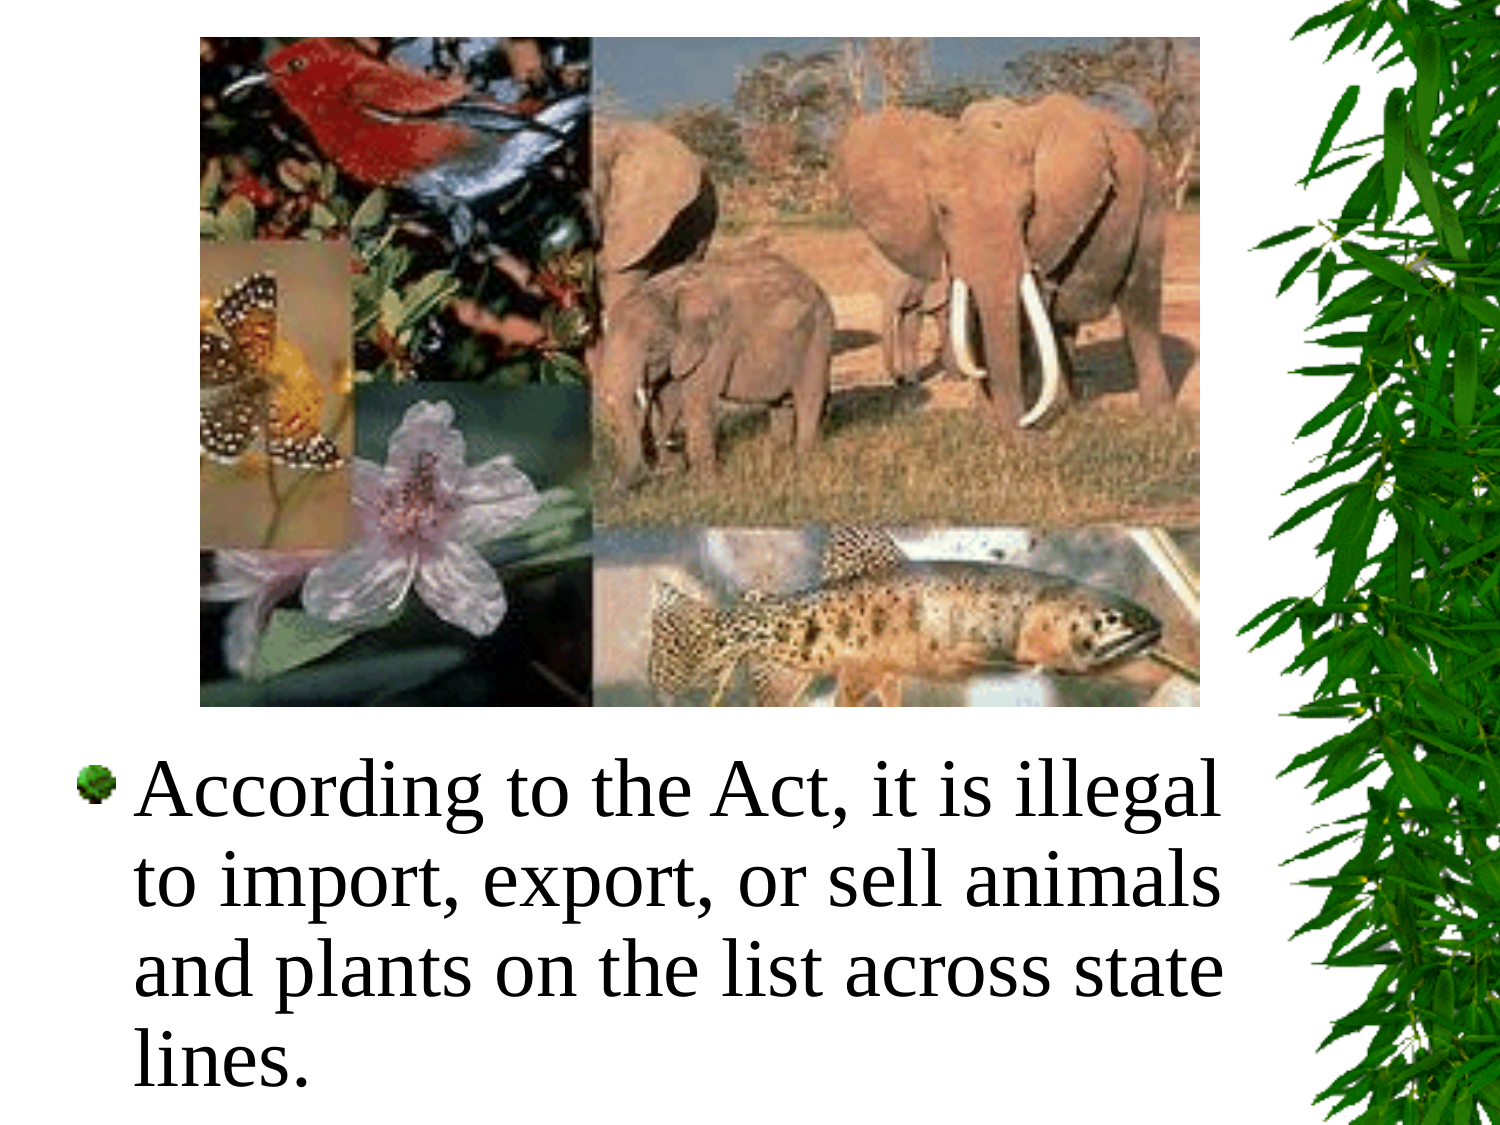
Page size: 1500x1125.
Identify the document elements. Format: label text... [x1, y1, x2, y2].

picture [199, 37, 1201, 707]
picture [1206, 0, 1500, 1125]
list According to the Act, it is illegal to import, export, or sell animals and plants on the list across state lines. [62, 737, 1263, 1125]
picture [77, 765, 116, 804]
